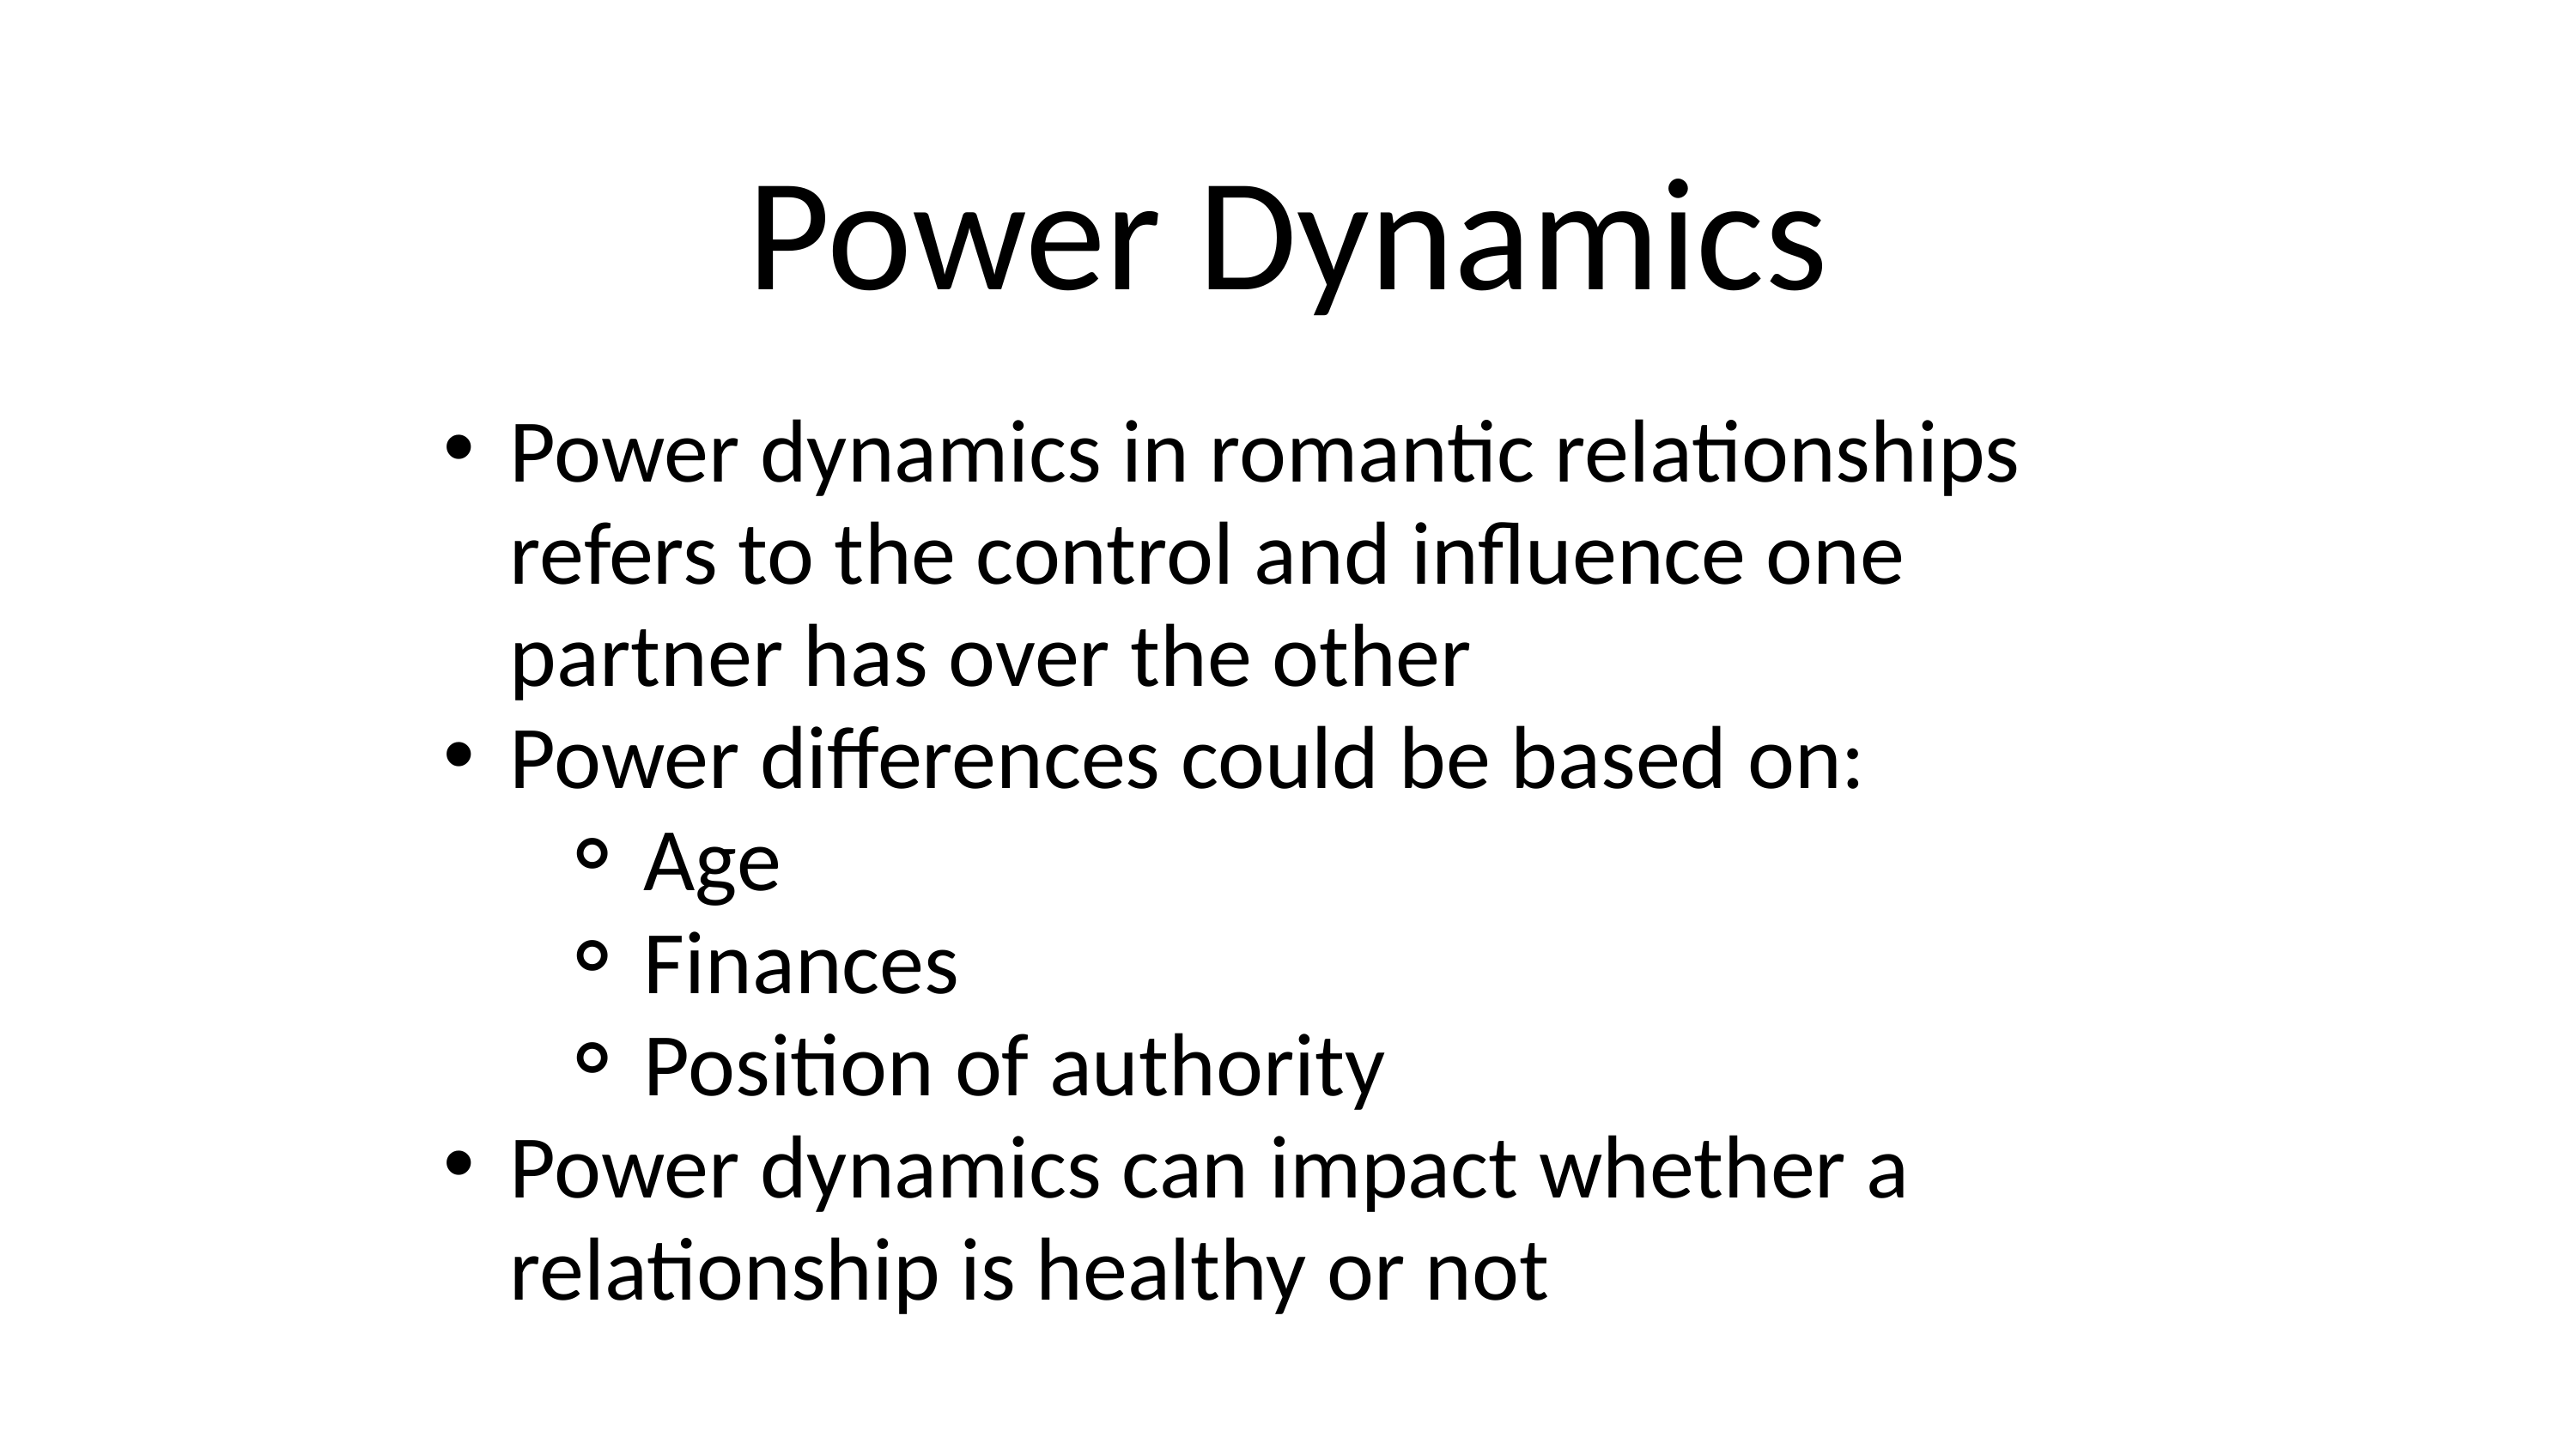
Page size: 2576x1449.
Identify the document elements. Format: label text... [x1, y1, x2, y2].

text_box Power dynamics in romantic relationships refers to the control and influence one partner has over the other Power differences could be based on: Age Finances Position of authority Power dynamics can impact whether a relationship is healthy or not [376, 397, 2200, 1319]
text_box Power Dynamics [484, 129, 2092, 323]
